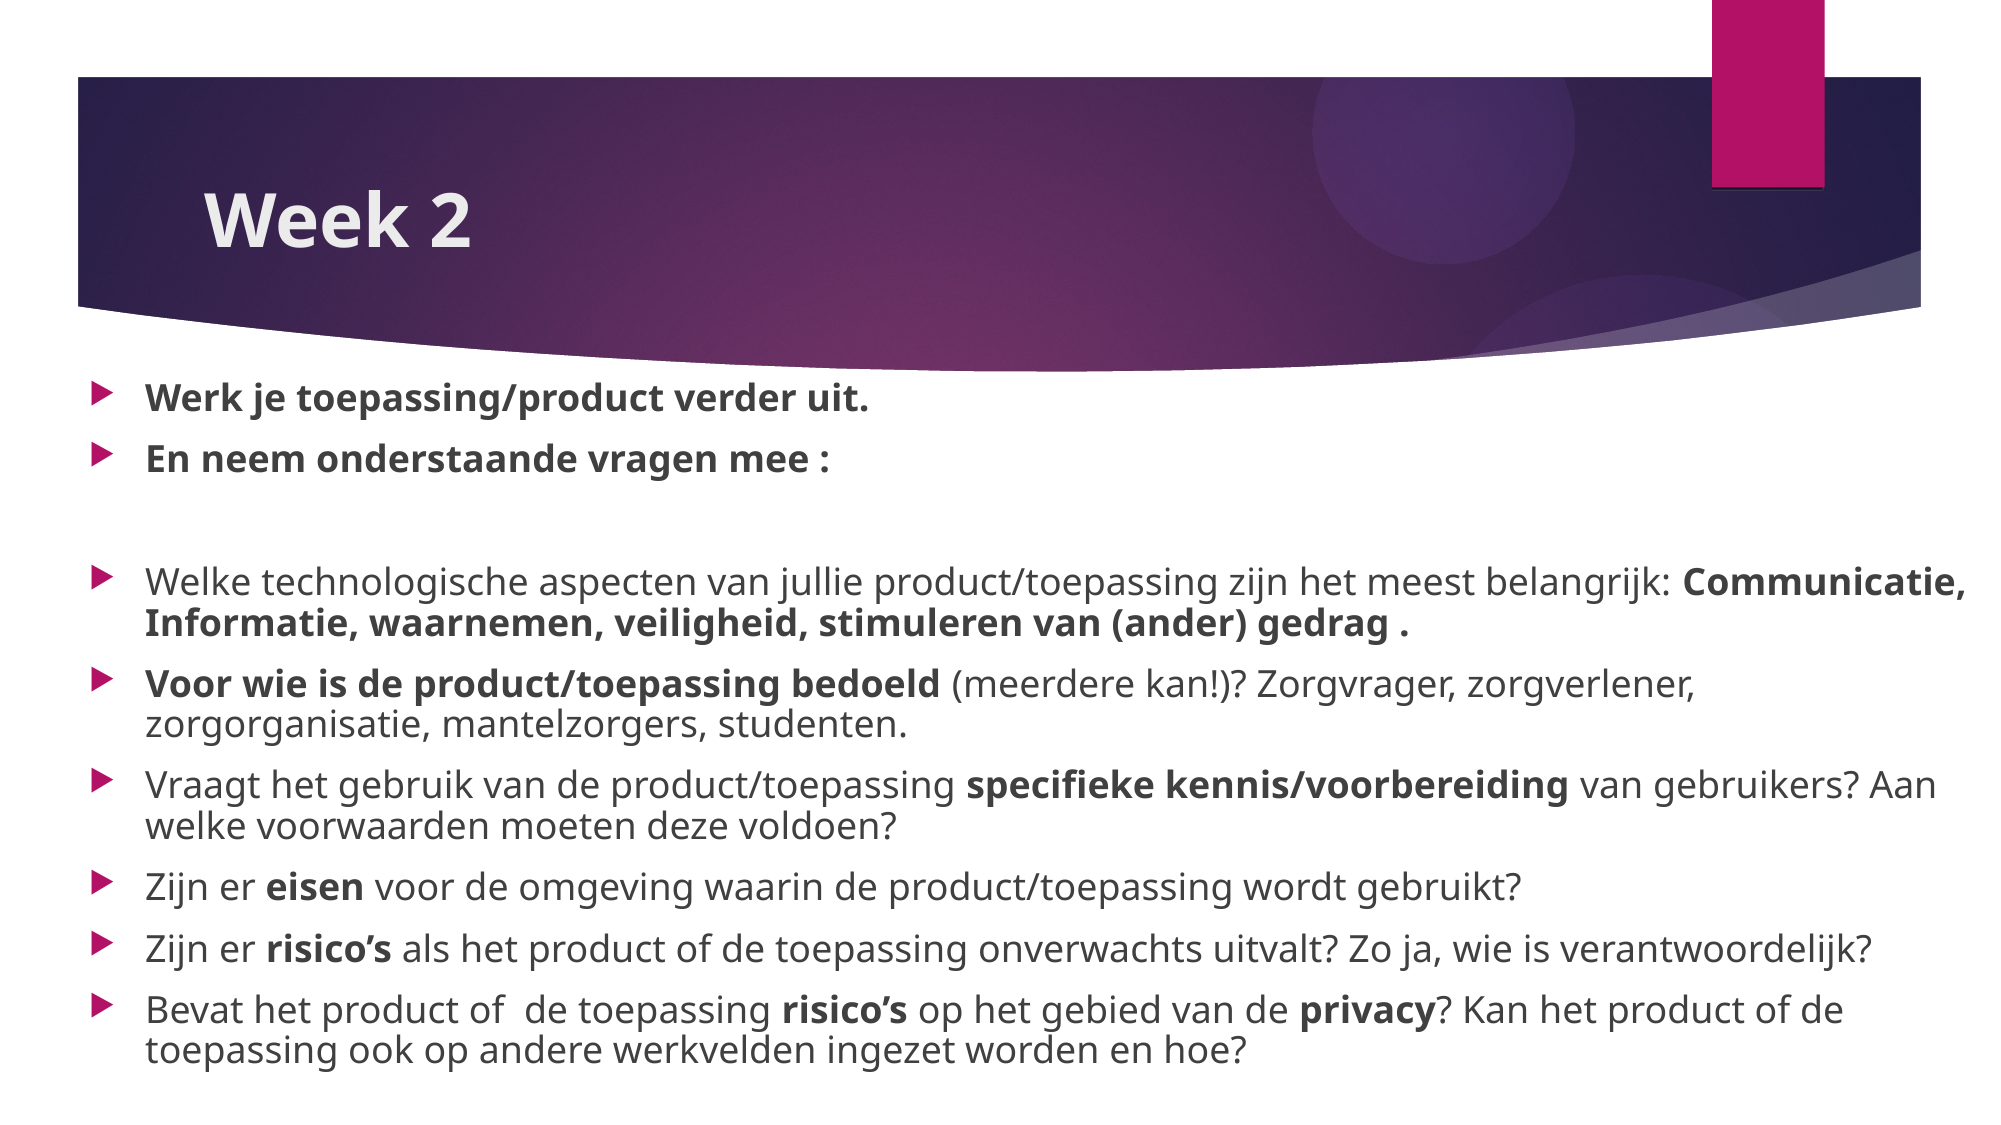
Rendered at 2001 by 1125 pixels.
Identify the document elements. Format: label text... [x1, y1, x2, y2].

list Werk je toepassing/product verder uit. En neem onderstaande vragen mee : Welke technologische aspecten van jullie product/toepassing zijn het meest belangrijk: Communicatie, Informatie, waarnemen, veiligheid, stimuleren van (ander) gedrag . Voor wie is de product/toepassing bedoeld (meerdere kan!)? Zorgvrager, zorgverlener, zorgorganisatie, mantelzorgers, studenten. Vraagt het gebruik van de product/toepassing specifieke kennis/voorbereiding van gebruikers? Aan welke voorwaarden moeten deze voldoen? Zijn er eisen voor de omgeving waarin de product/toepassing wordt gebruikt? Zijn er risico’s als het product of de toepassing onverwachts uitvalt? Zo ja, wie is verantwoordelijk? Bevat het product of de toepassing risico’s op het gebied van de privacy? Kan het product of de toepassing ook op andere werkvelden ingezet worden en hoe? [73, 371, 2000, 1125]
picture [79, 78, 1920, 371]
title Week 2 [189, 159, 1627, 276]
